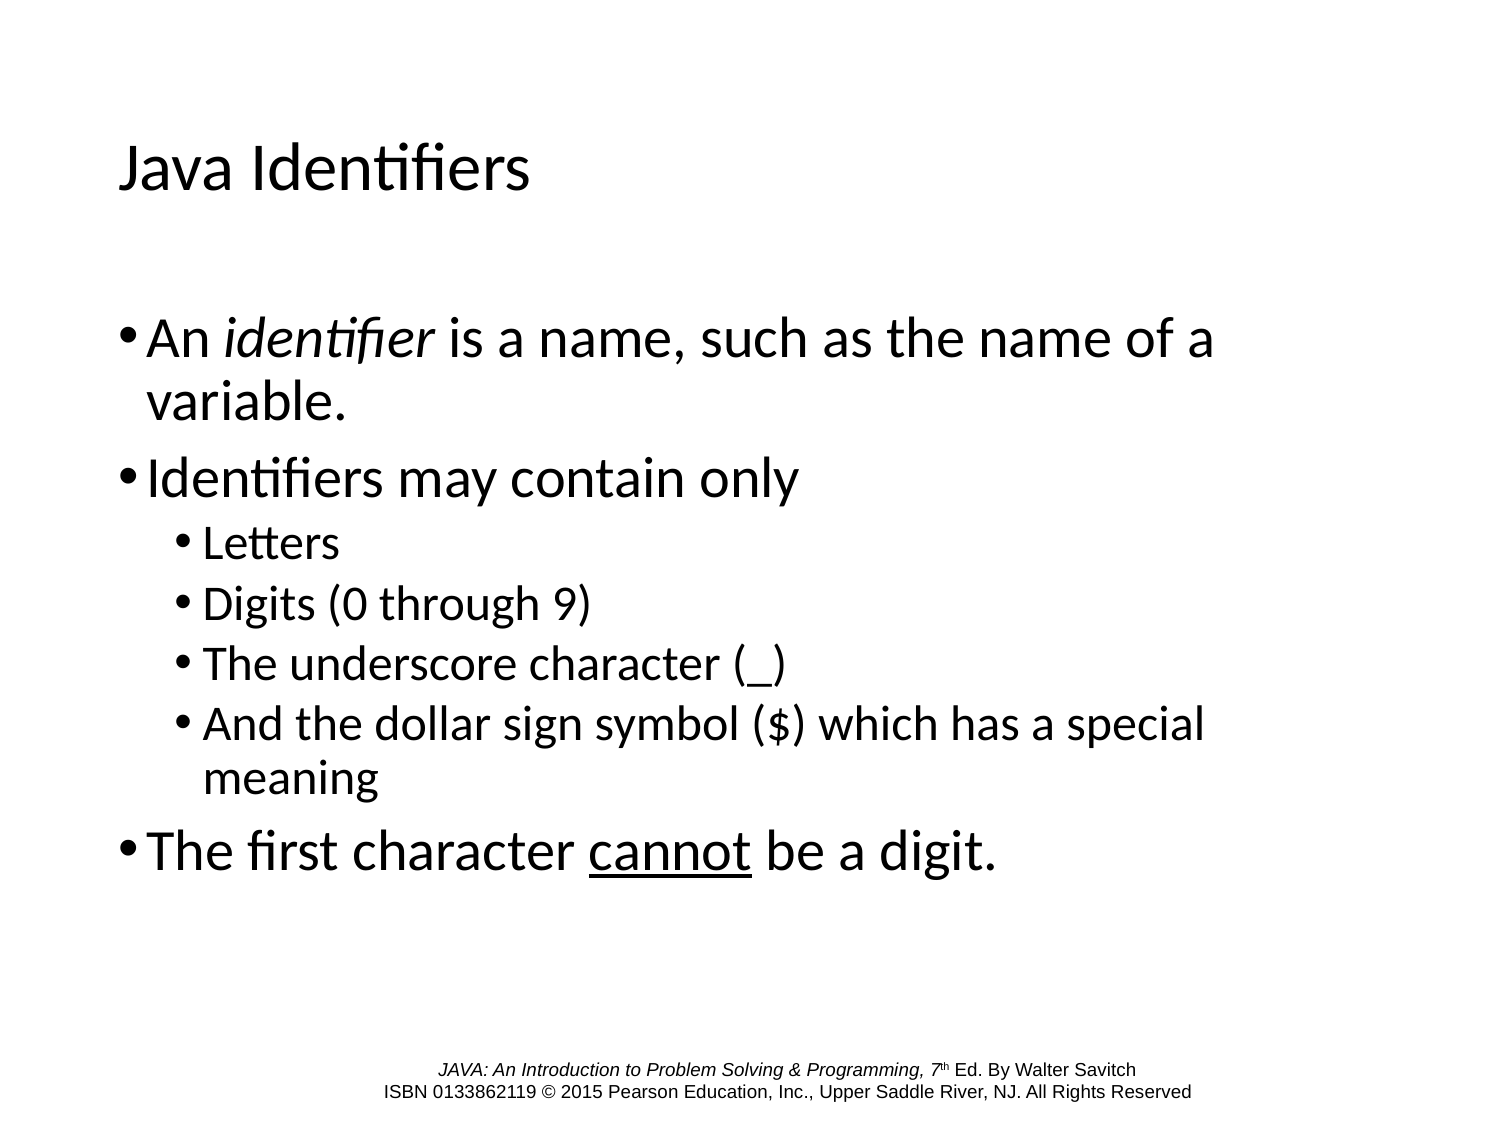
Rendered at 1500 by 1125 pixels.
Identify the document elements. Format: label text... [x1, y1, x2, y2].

list An identifier is a name, such as the name of a variable. Identifiers may contain only Letters Digits (0 through 9) The underscore character (_) And the dollar sign symbol ($) which has a special meaning The first character cannot be a digit. [103, 299, 1397, 1014]
title Java Identifiers [103, 59, 1397, 278]
